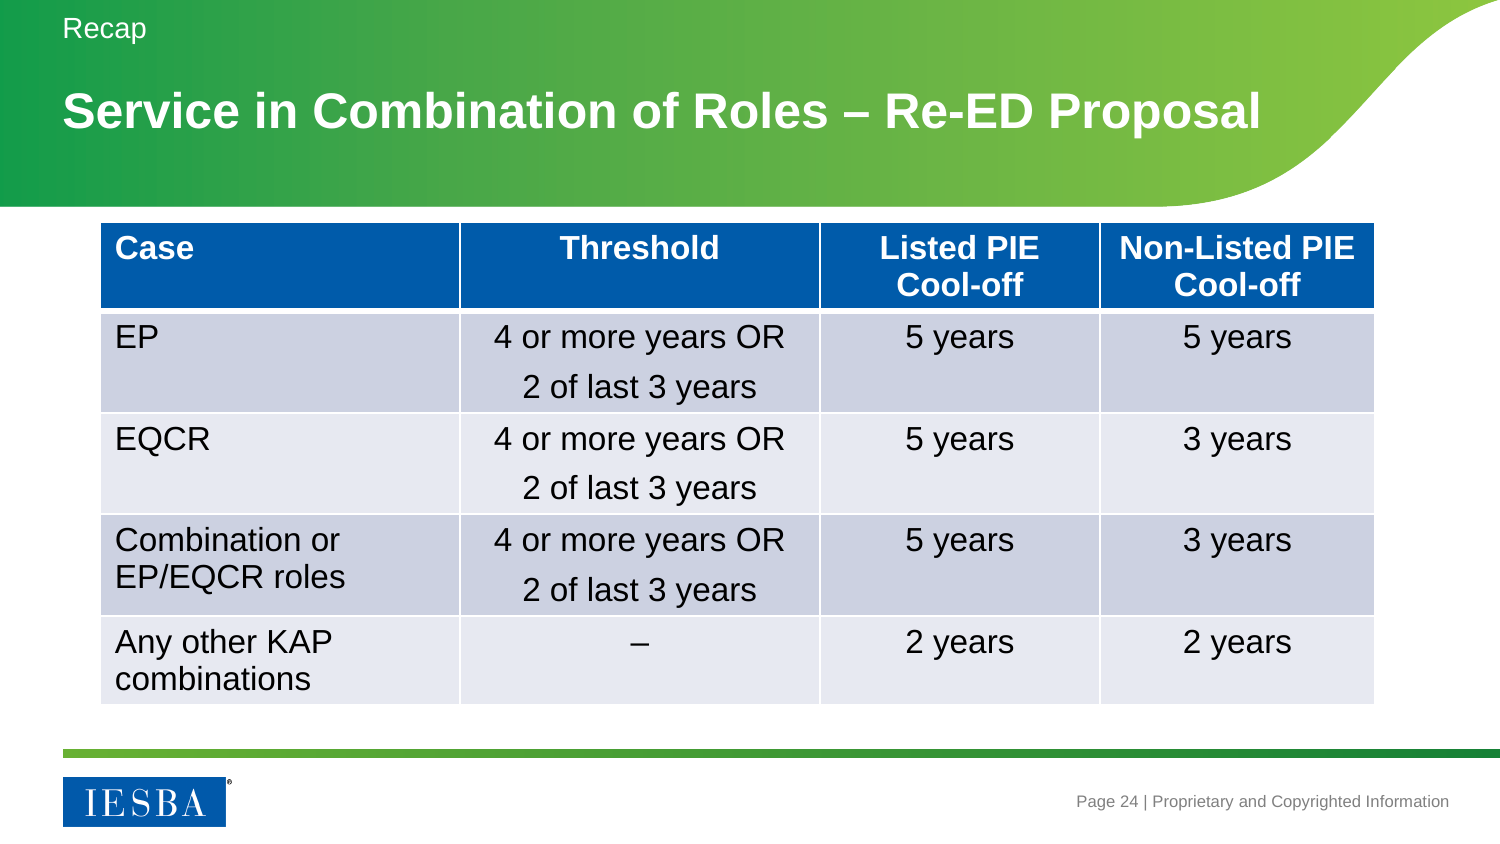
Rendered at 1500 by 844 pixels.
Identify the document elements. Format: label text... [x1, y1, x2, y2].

table_cell 4 or more years OR 2 of last 3 years [461, 414, 819, 513]
table_header Threshold [461, 223, 819, 308]
table_cell 2 years [1101, 617, 1374, 704]
table_cell 2 years [821, 617, 1099, 704]
table_header Case [101, 223, 459, 308]
subtitle Recap [62, 9, 500, 38]
table_cell 3 years [1101, 515, 1374, 615]
table_cell Any other KAP combinations [101, 617, 459, 704]
table_header Non-Listed PIE Cool-off [1101, 223, 1374, 308]
table_cell EQCR [101, 414, 459, 513]
table_cell EP [101, 314, 459, 412]
table_cell Combination or EP/EQCR roles [101, 515, 459, 615]
table_header Listed PIE Cool-off [821, 223, 1099, 308]
table_cell 4 or more years OR 2 of last 3 years [461, 515, 819, 615]
title Service in Combination of Roles – Re-ED Proposal [62, 75, 1300, 142]
table_cell 5 years [821, 414, 1099, 513]
picture [0, 0, 1500, 207]
table_cell 3 years [1101, 414, 1374, 513]
picture [63, 777, 232, 827]
table_cell 5 years [821, 515, 1099, 615]
table_cell 5 years [1101, 314, 1374, 412]
table_cell 4 or more years OR 2 of last 3 years [461, 314, 819, 412]
table_cell 5 years [821, 314, 1099, 412]
table_cell – [461, 617, 819, 704]
